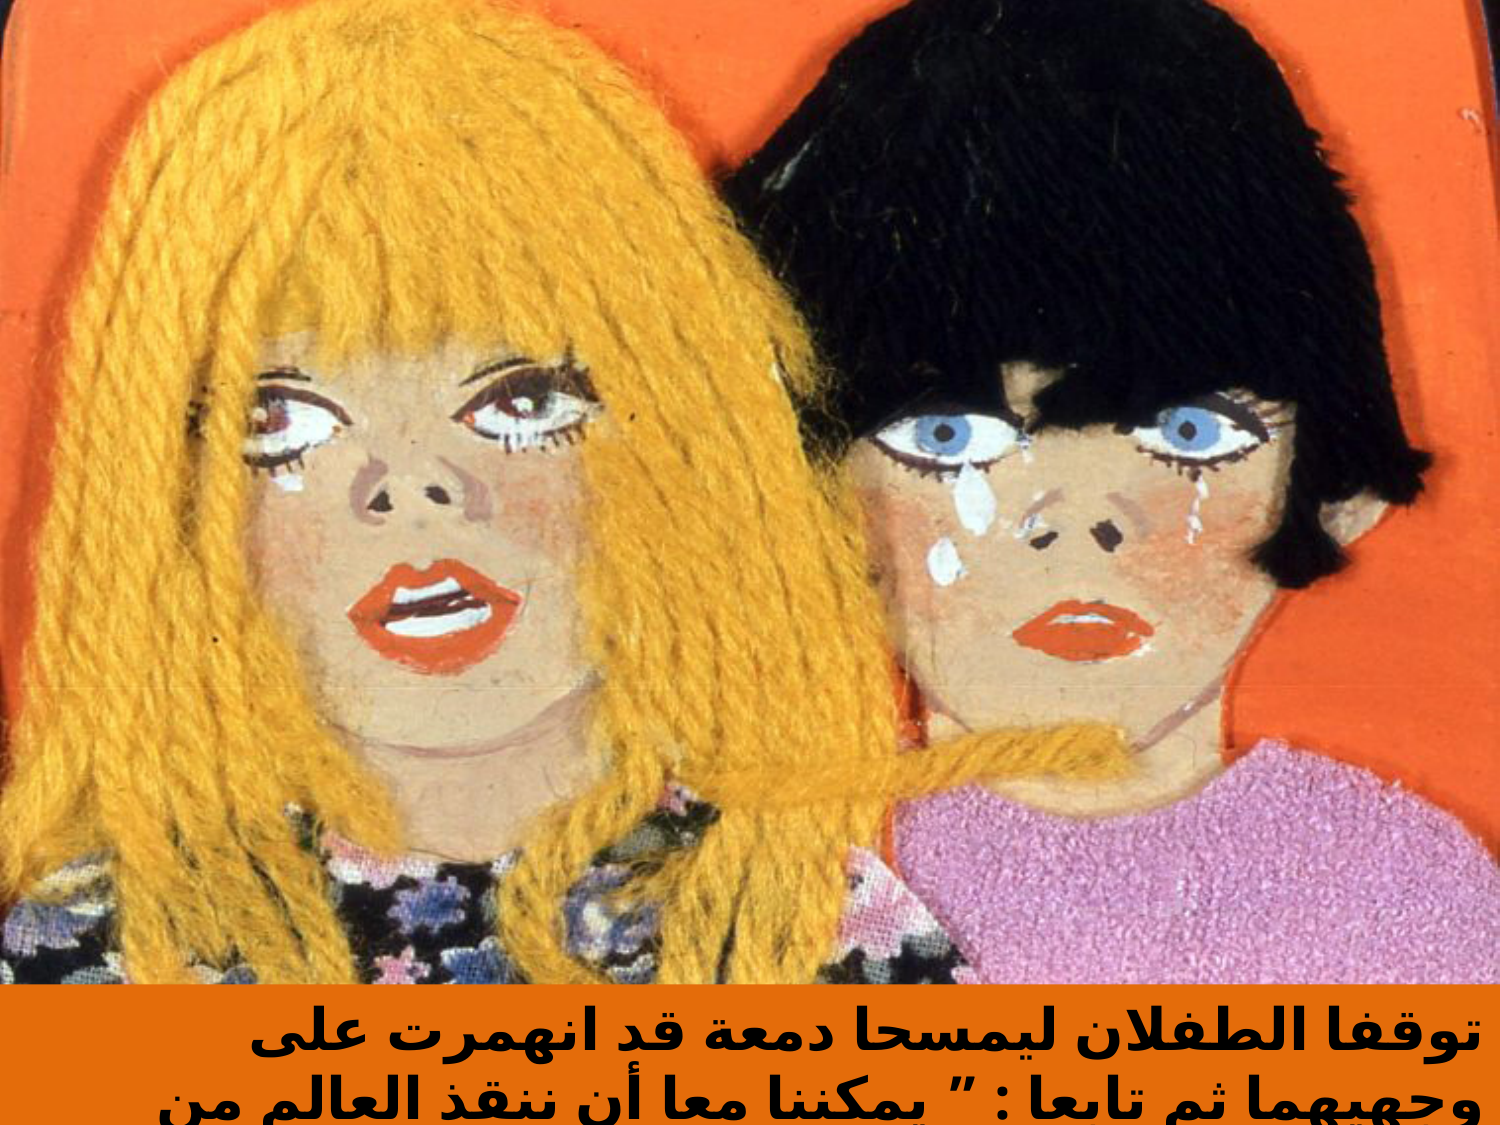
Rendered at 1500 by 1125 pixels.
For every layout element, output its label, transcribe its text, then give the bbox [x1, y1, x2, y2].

text_box توقفا الطفلان ليمسحا دمعة قد انهمرت على وجهيهما ثم تابعا : ” يمكننا معا أن ننقذ العالم من الأبادة والدمار يكفي أن نؤمن بالسلام“. [0, 992, 1500, 1125]
picture [0, 0, 1500, 985]
